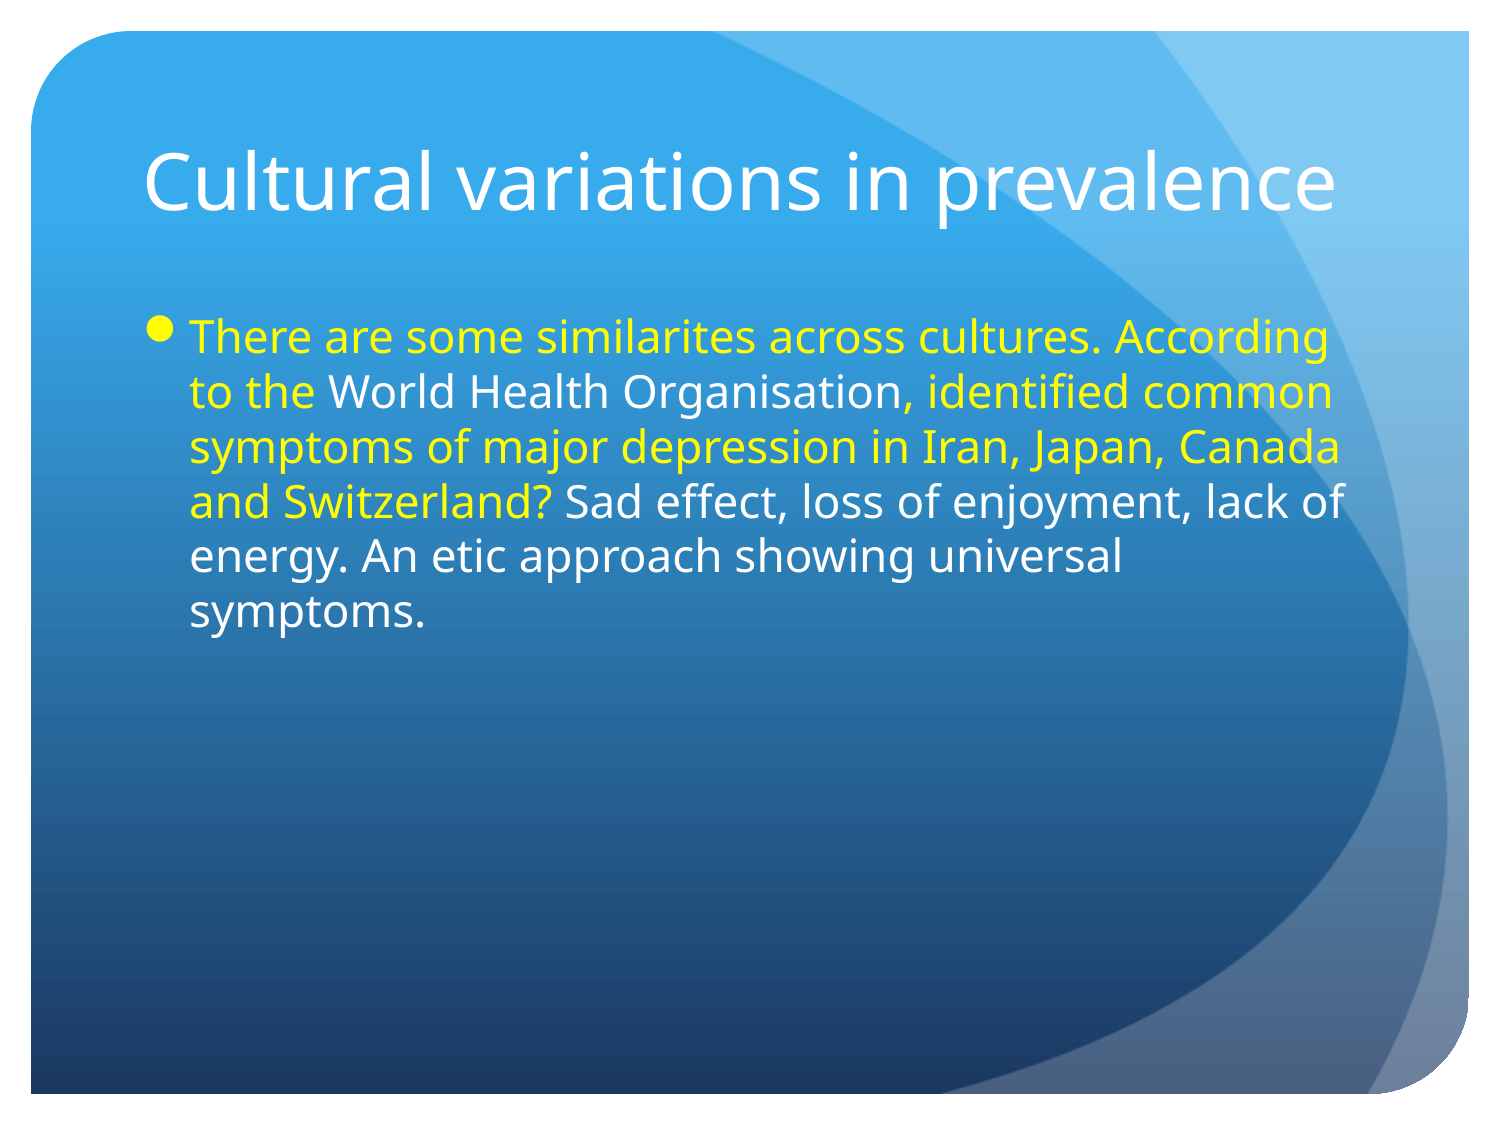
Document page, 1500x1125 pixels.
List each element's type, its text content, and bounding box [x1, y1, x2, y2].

title Cultural variations in prevalence [127, 62, 1372, 234]
list There are some similarites across cultures. According to the World Health Organisation, identified common symptoms of major depression in Iran, Japan, Canada and Switzerland? Sad effect, loss of enjoyment, lack of energy. An etic approach showing universal symptoms. [127, 299, 1372, 991]
picture [24, 30, 1473, 1094]
